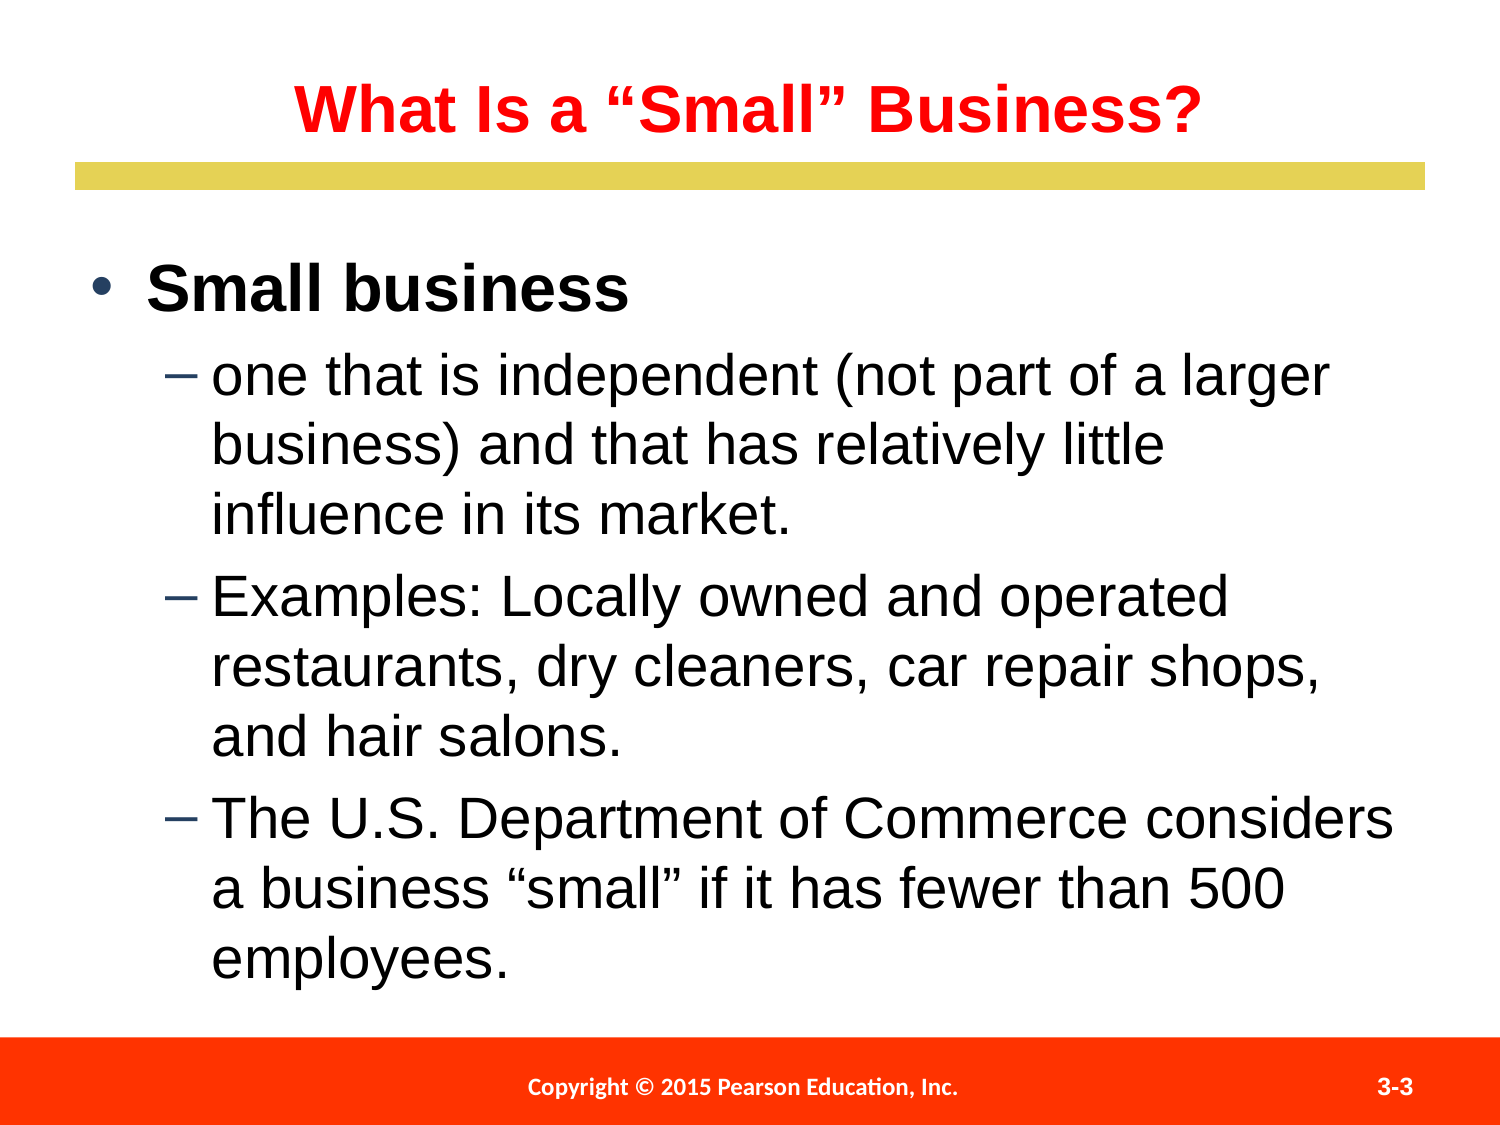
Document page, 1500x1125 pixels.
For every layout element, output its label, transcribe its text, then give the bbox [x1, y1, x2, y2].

list Small business one that is independent (not part of a larger business) and that has relatively little influence in its market. Examples: Locally owned and operated restaurants, dry cleaners, car repair shops, and hair salons. The U.S. Department of Commerce considers a business “small” if it has fewer than 500 employees. [74, 237, 1426, 1013]
title What Is a “Small” Business? [74, 12, 1426, 201]
